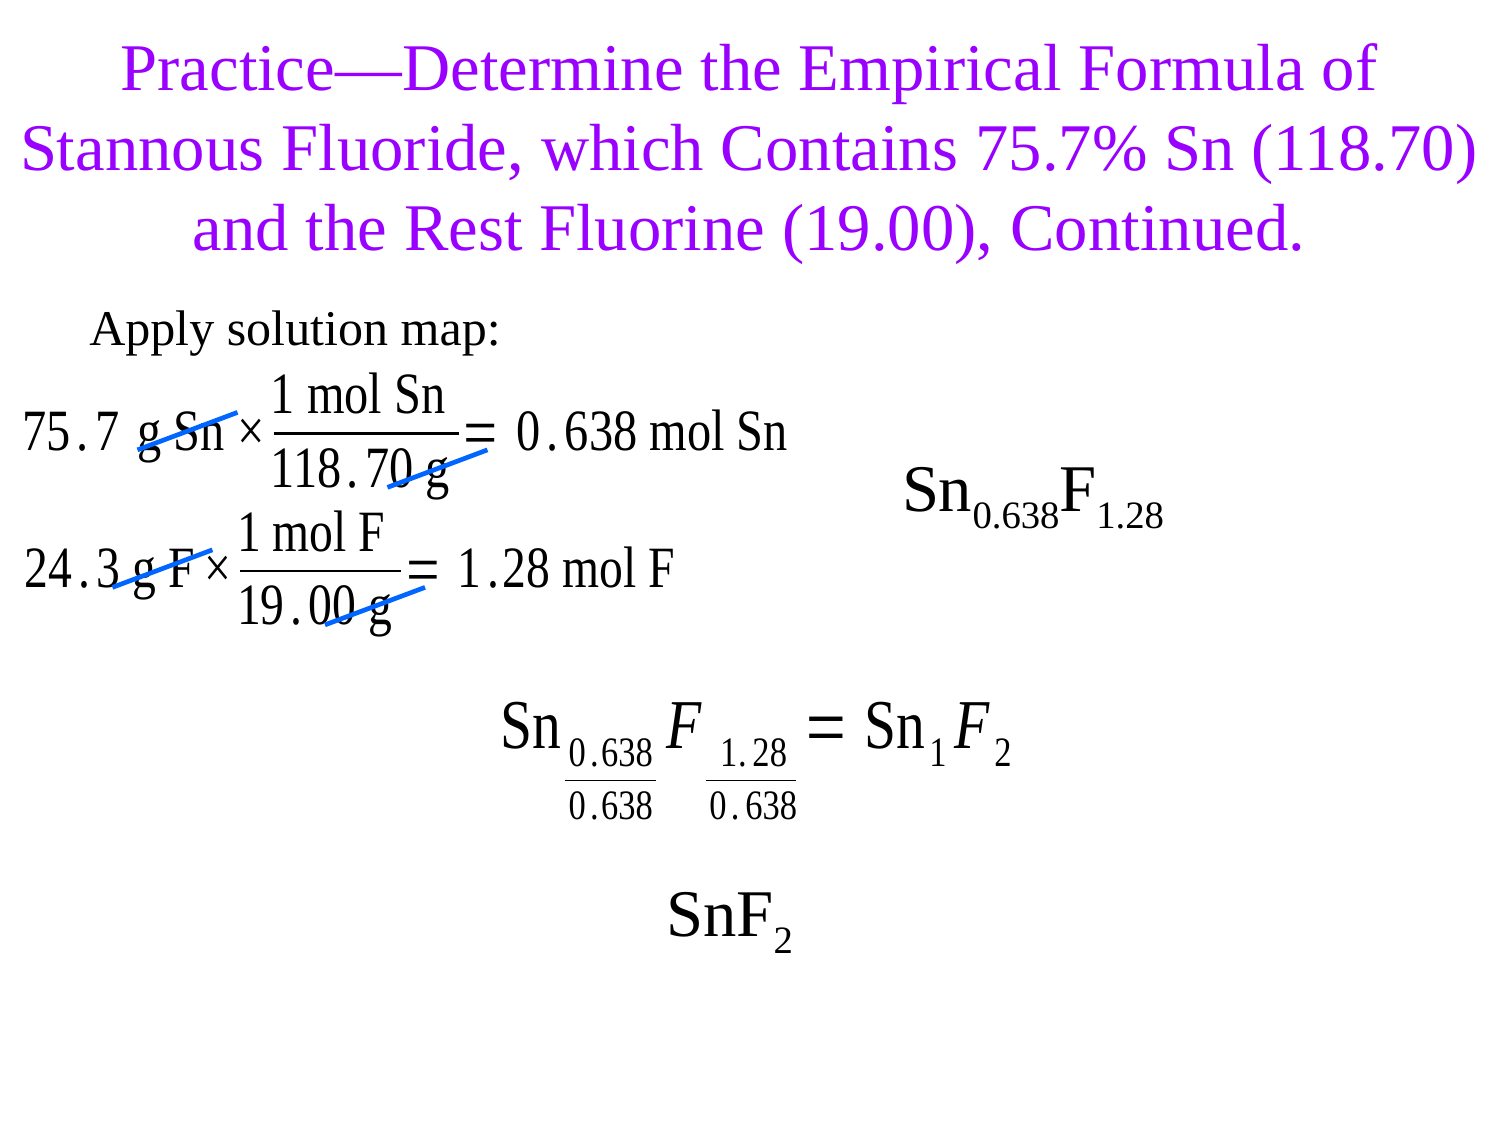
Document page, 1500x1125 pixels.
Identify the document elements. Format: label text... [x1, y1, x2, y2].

text_box SnF2 [651, 862, 808, 969]
text_box Sn0.638F1.28 [887, 437, 1203, 544]
text_box Practice—Determine the Empirical Formula of Stannous Fluoride, which Contains 75.7% Sn (118.70) and the Rest Fluorine (19.00), Continued. [0, 49, 1500, 238]
text_box Apply solution map: [74, 287, 517, 363]
